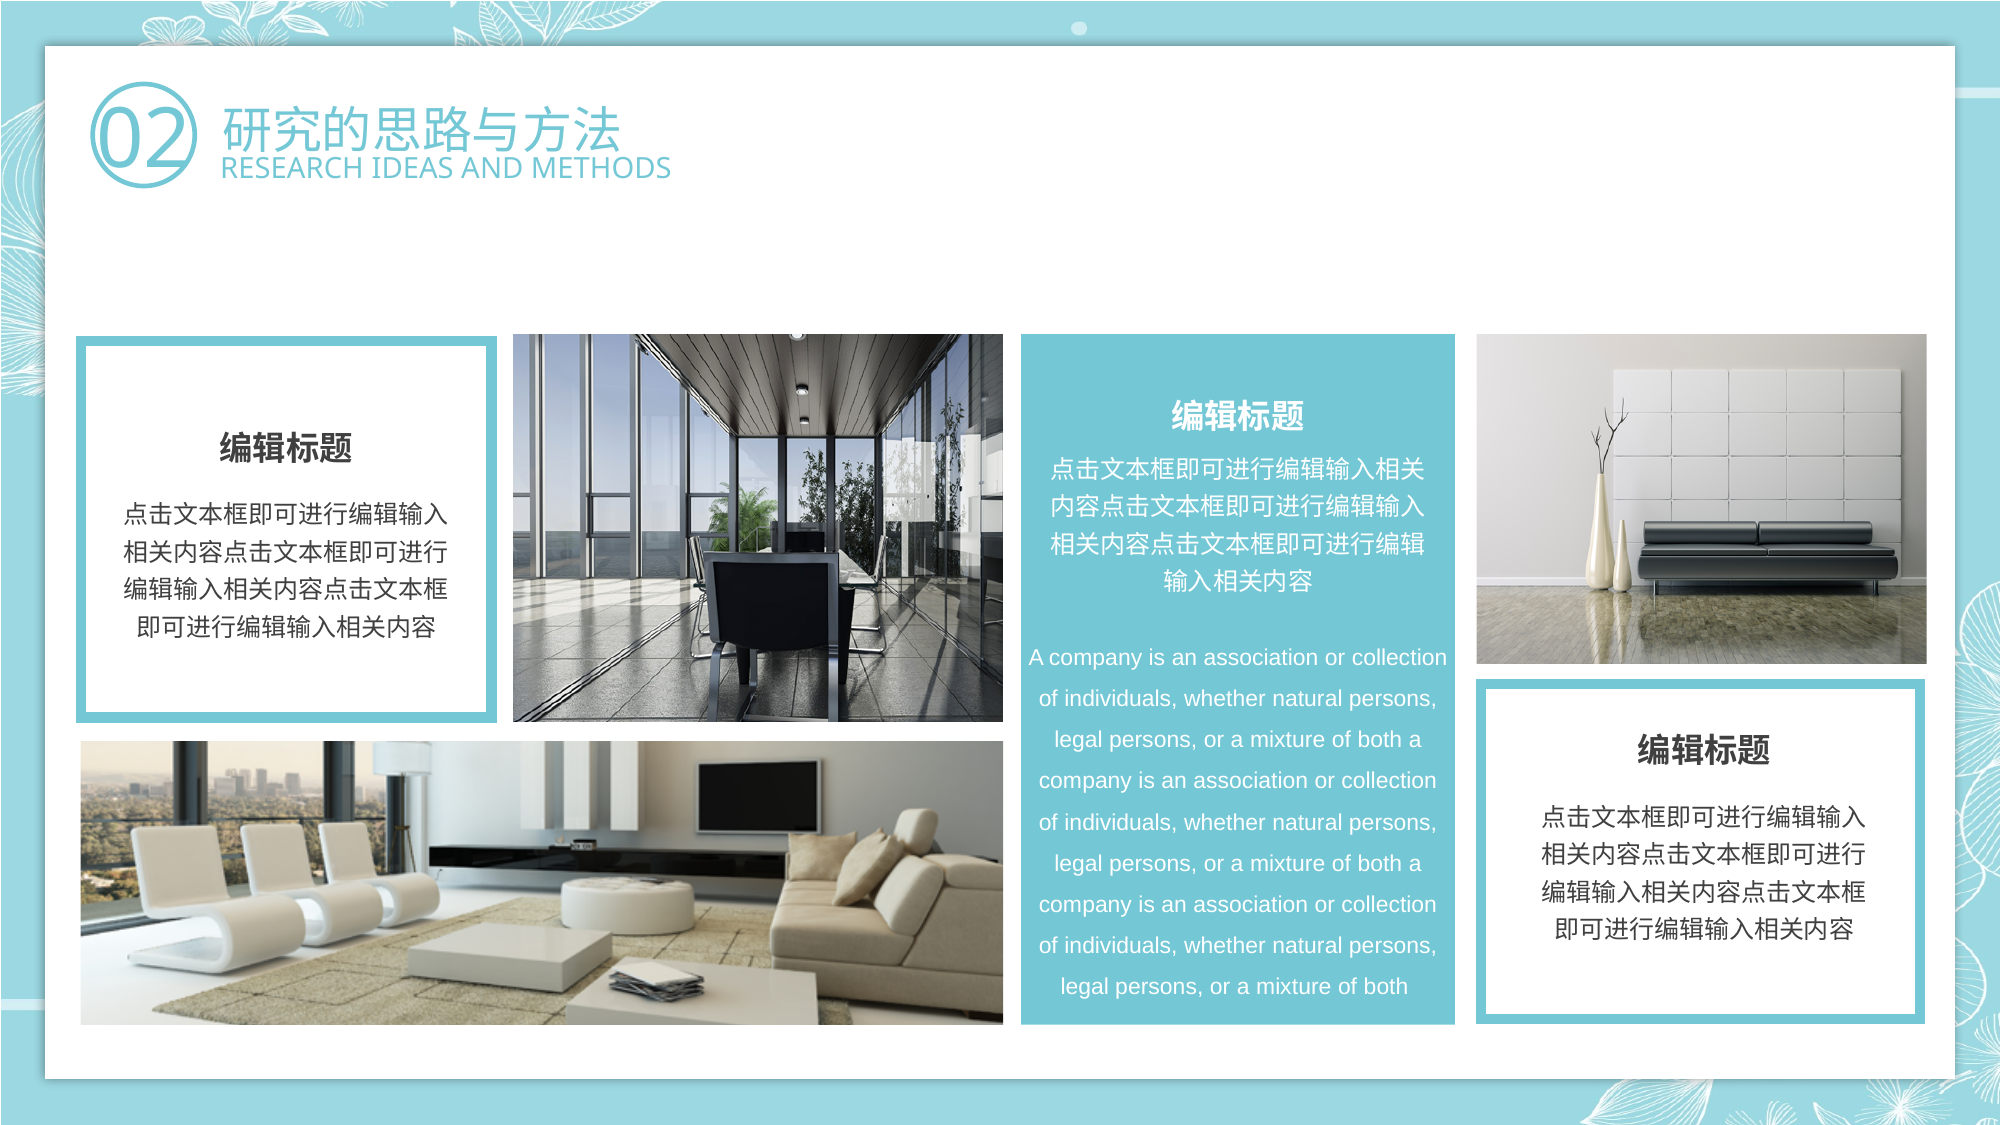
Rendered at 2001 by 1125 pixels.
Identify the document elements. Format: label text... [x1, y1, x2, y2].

text_box RESEARCH IDEAS AND METHODS [197, 141, 437, 192]
text_box [44, 45, 437, 1080]
text_box 研究的思路与方法 [207, 46, 437, 141]
picture [3, 0, 2000, 1125]
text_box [80, 334, 1927, 1025]
text_box 02 [80, 76, 207, 192]
text_box [1563, 45, 1956, 1080]
